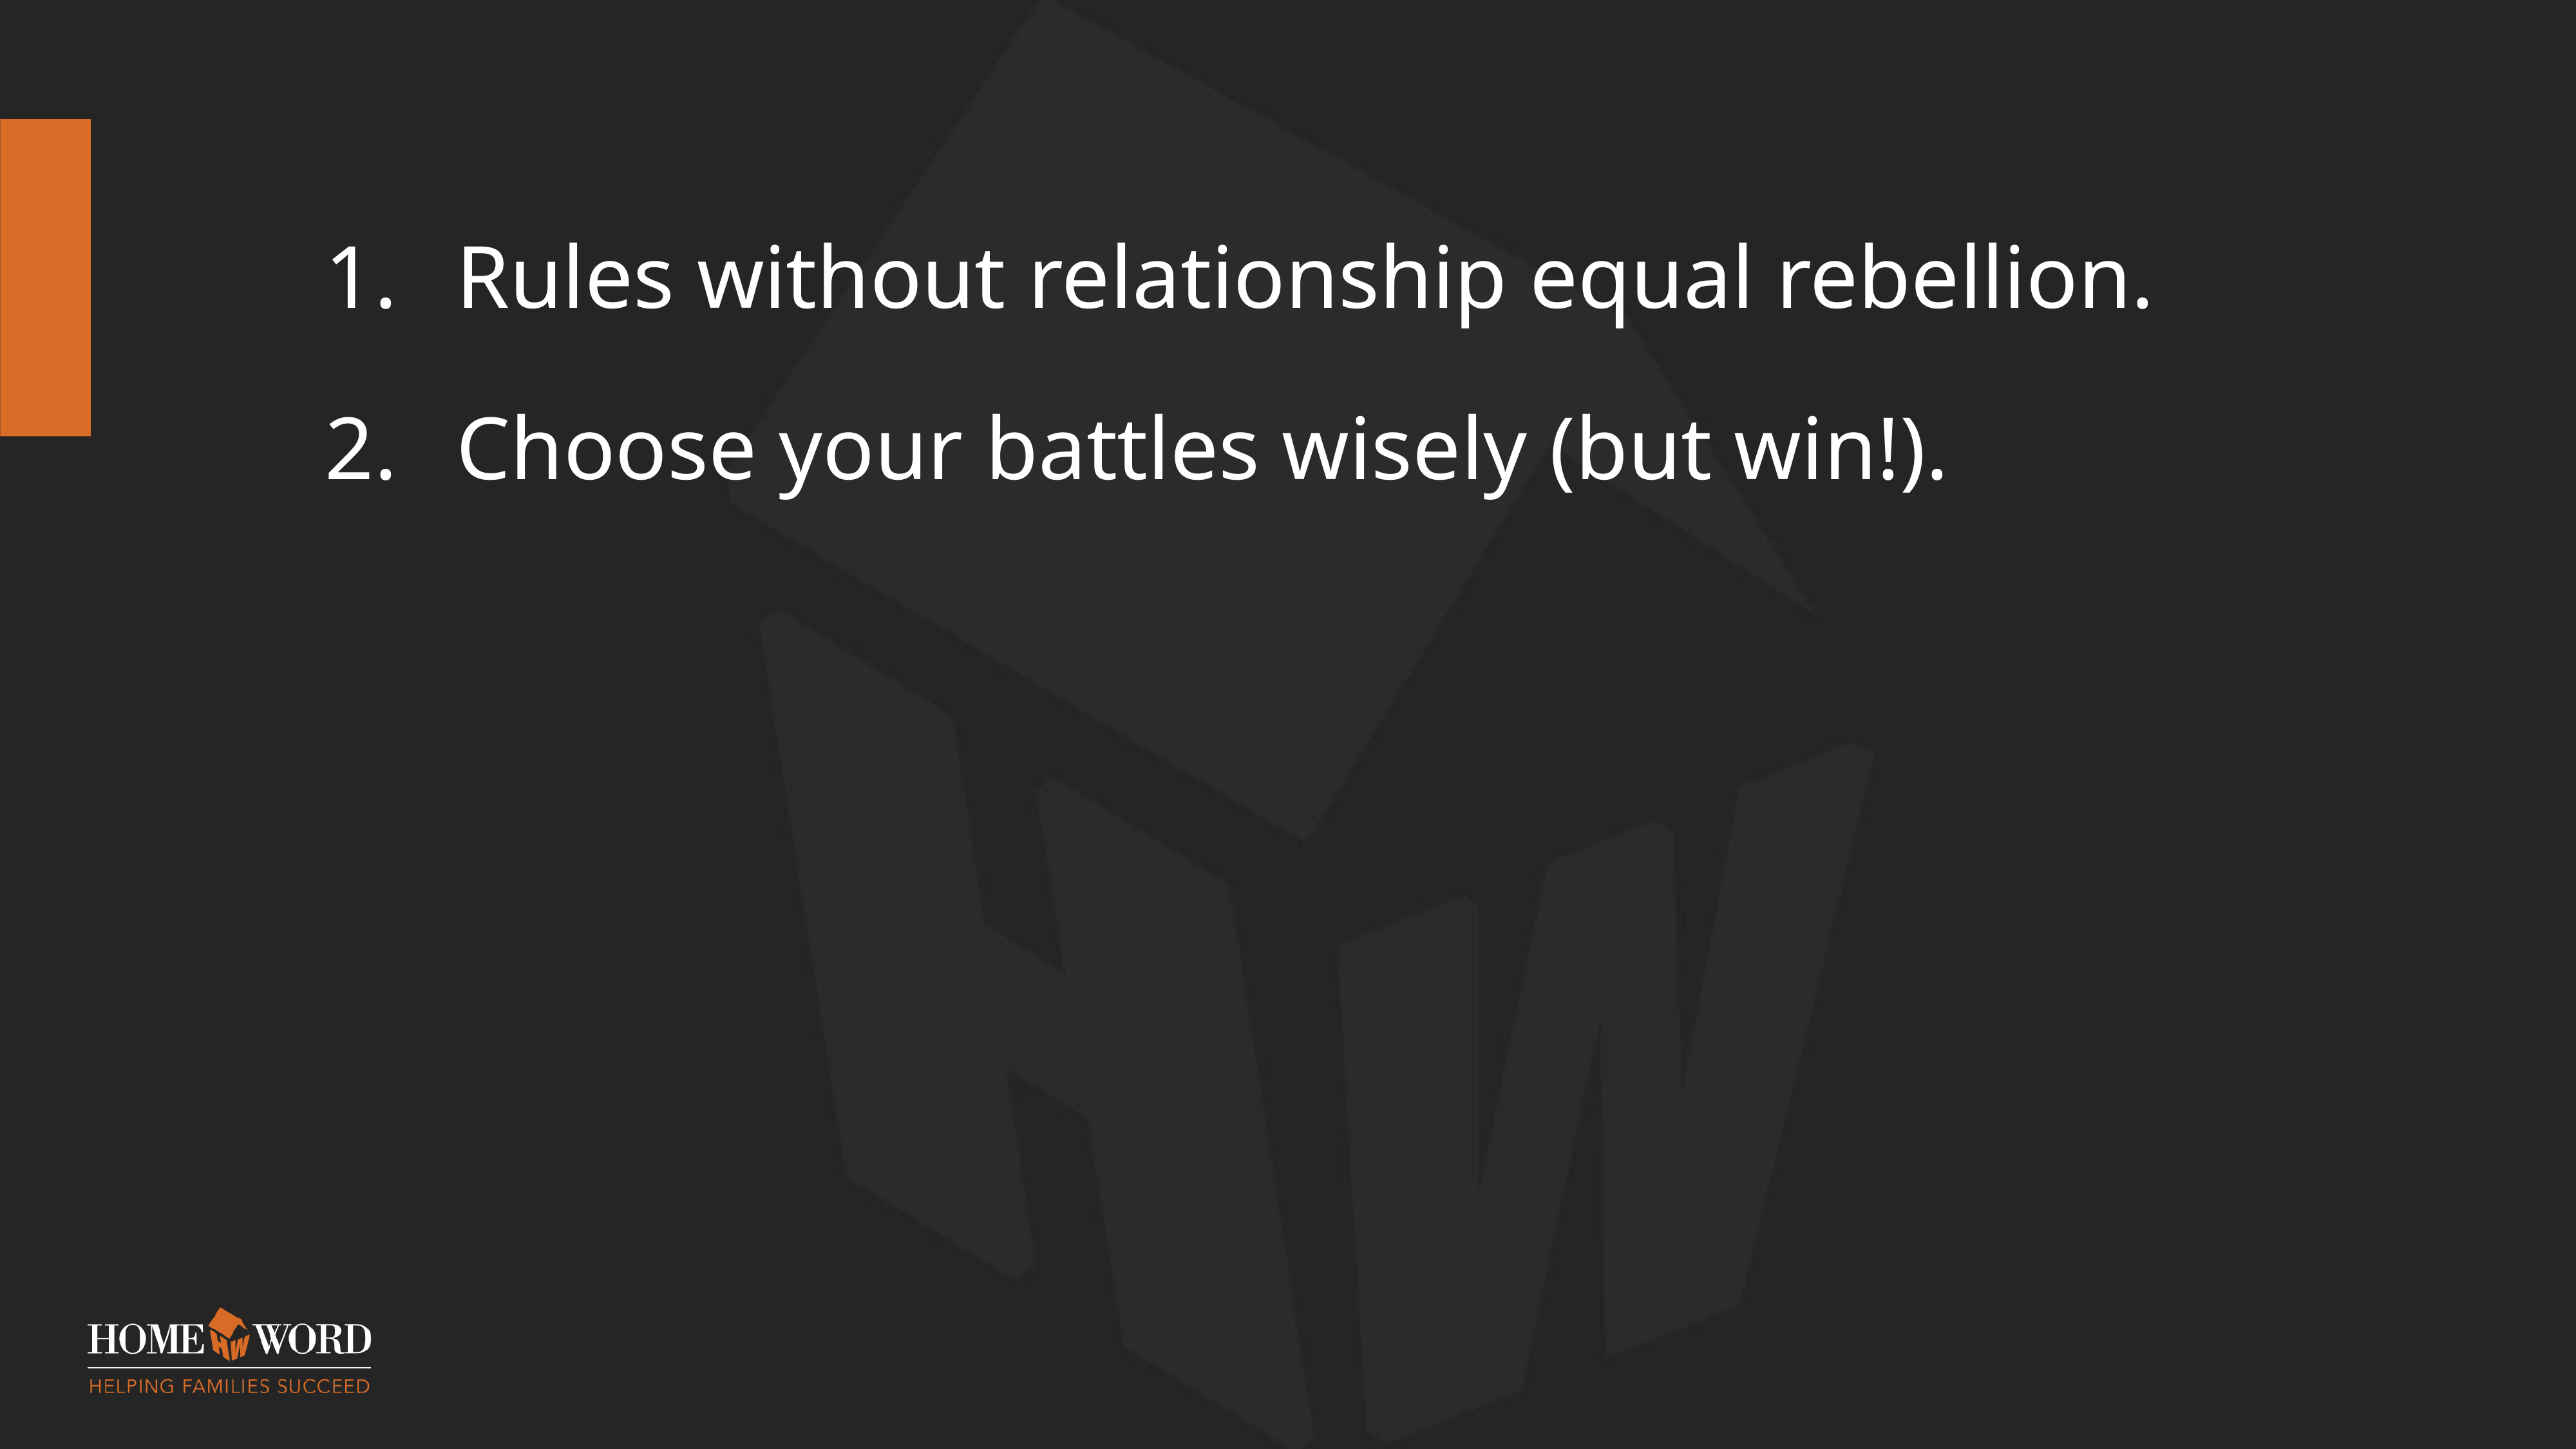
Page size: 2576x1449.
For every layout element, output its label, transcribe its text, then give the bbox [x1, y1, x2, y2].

text_box Rules without relationship equal rebellion. Choose your battles wisely (but win!). [319, 217, 2405, 1356]
picture [0, 0, 2576, 1449]
